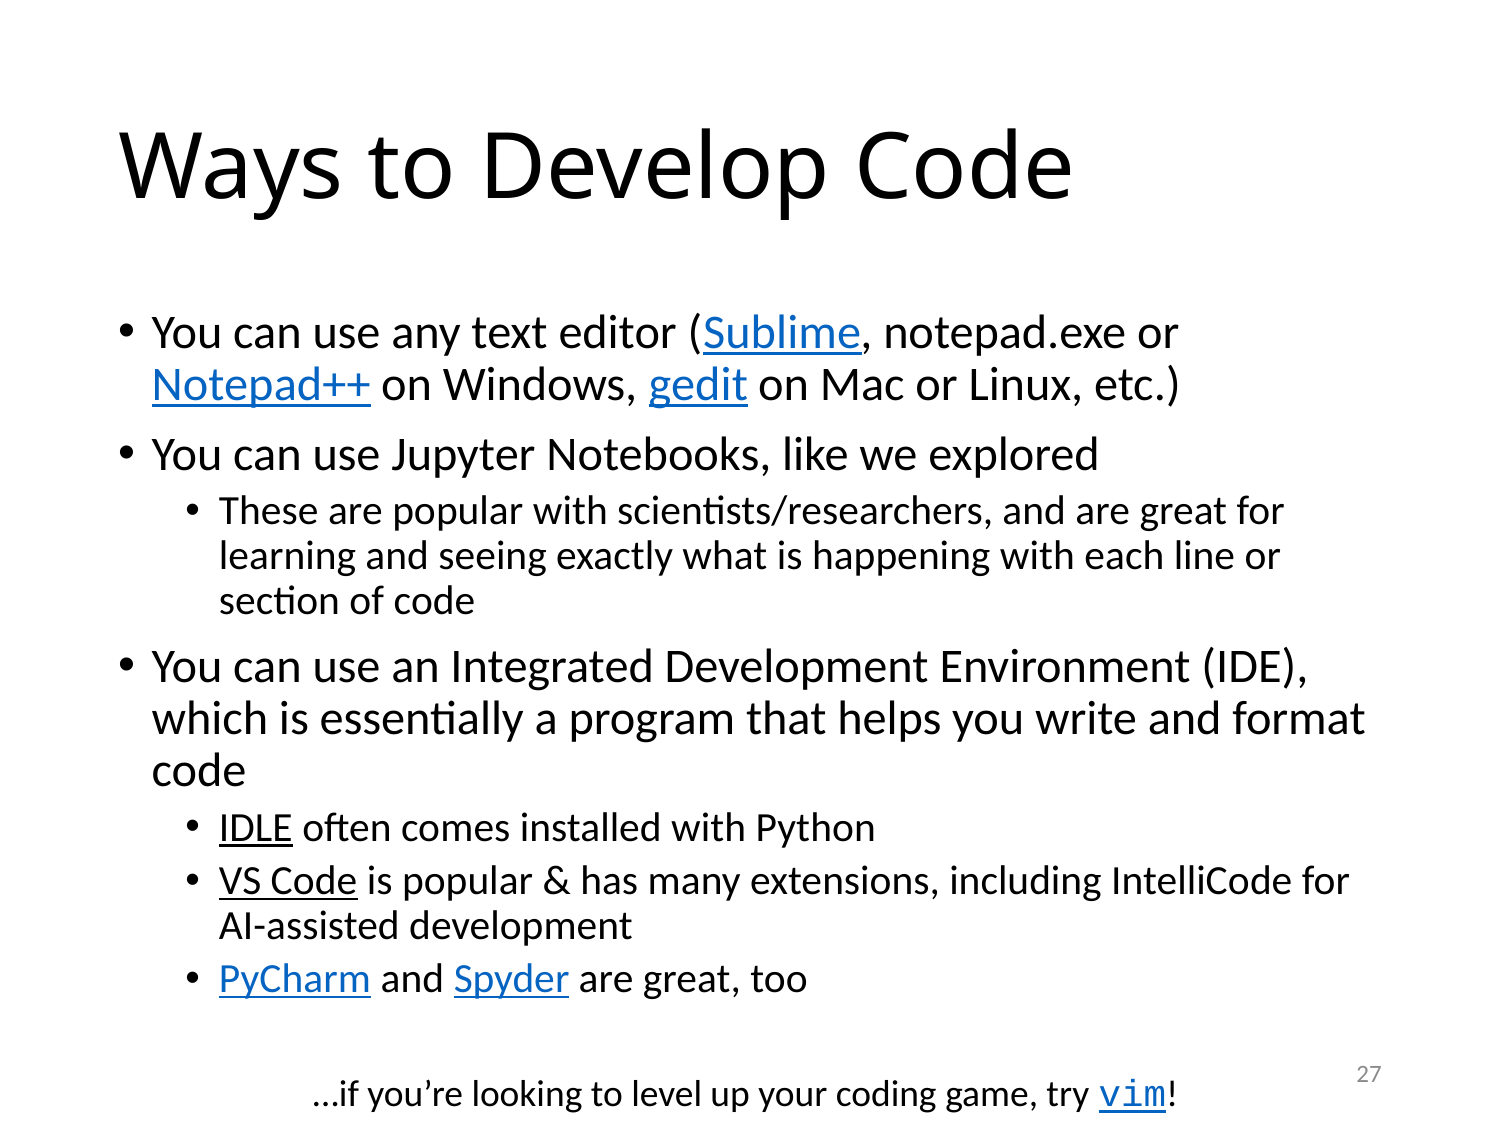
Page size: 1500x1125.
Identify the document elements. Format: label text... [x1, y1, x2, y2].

slide_number 27 [1059, 1042, 1397, 1103]
title Ways to Develop Code [103, 59, 1397, 278]
text_box …if you’re looking to level up your coding game, try vim! [298, 1061, 1202, 1122]
list You can use any text editor (Sublime, notepad.exe or Notepad++ on Windows, gedit on Mac or Linux, etc.) You can use Jupyter Notebooks, like we explored These are popular with scientists/researchers, and are great for learning and seeing exactly what is happening with each line or section of code You can use an Integrated Development Environment (IDE), which is essentially a program that helps you write and format code IDLE often comes installed with Python VS Code is popular & has many extensions, including IntelliCode for AI-assisted development PyCharm and Spyder are great, too [103, 299, 1397, 1014]
